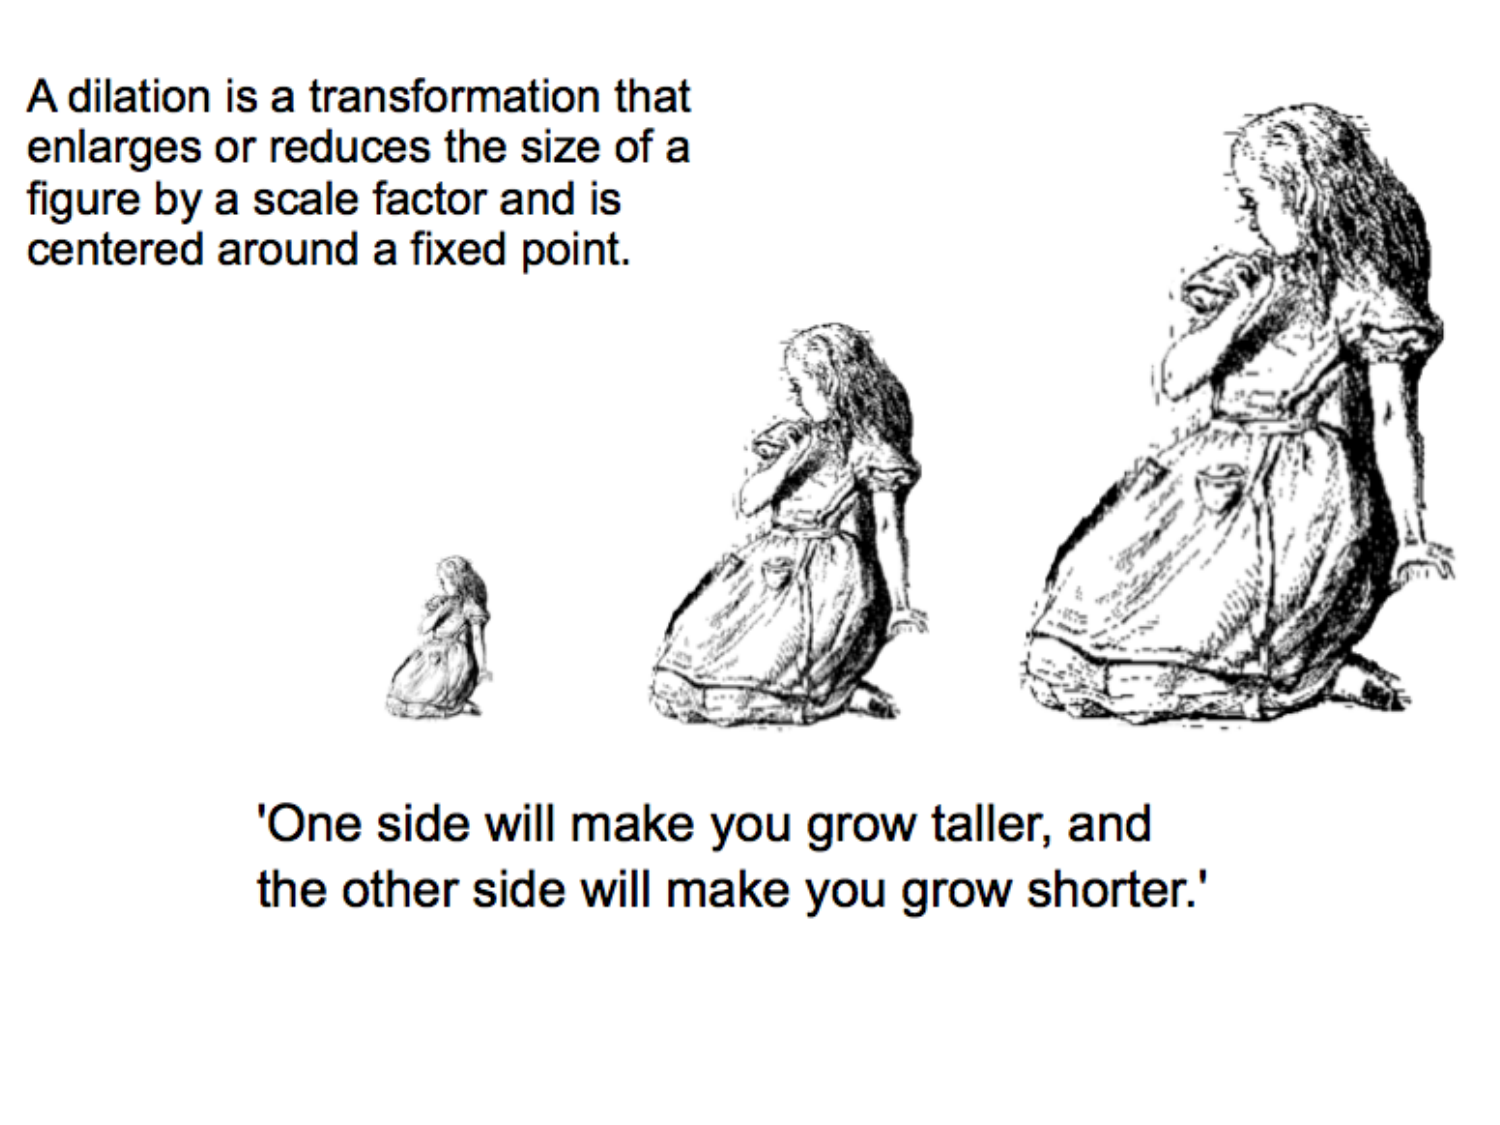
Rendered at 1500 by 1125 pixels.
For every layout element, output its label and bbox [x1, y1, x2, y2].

picture [0, 77, 1500, 945]
